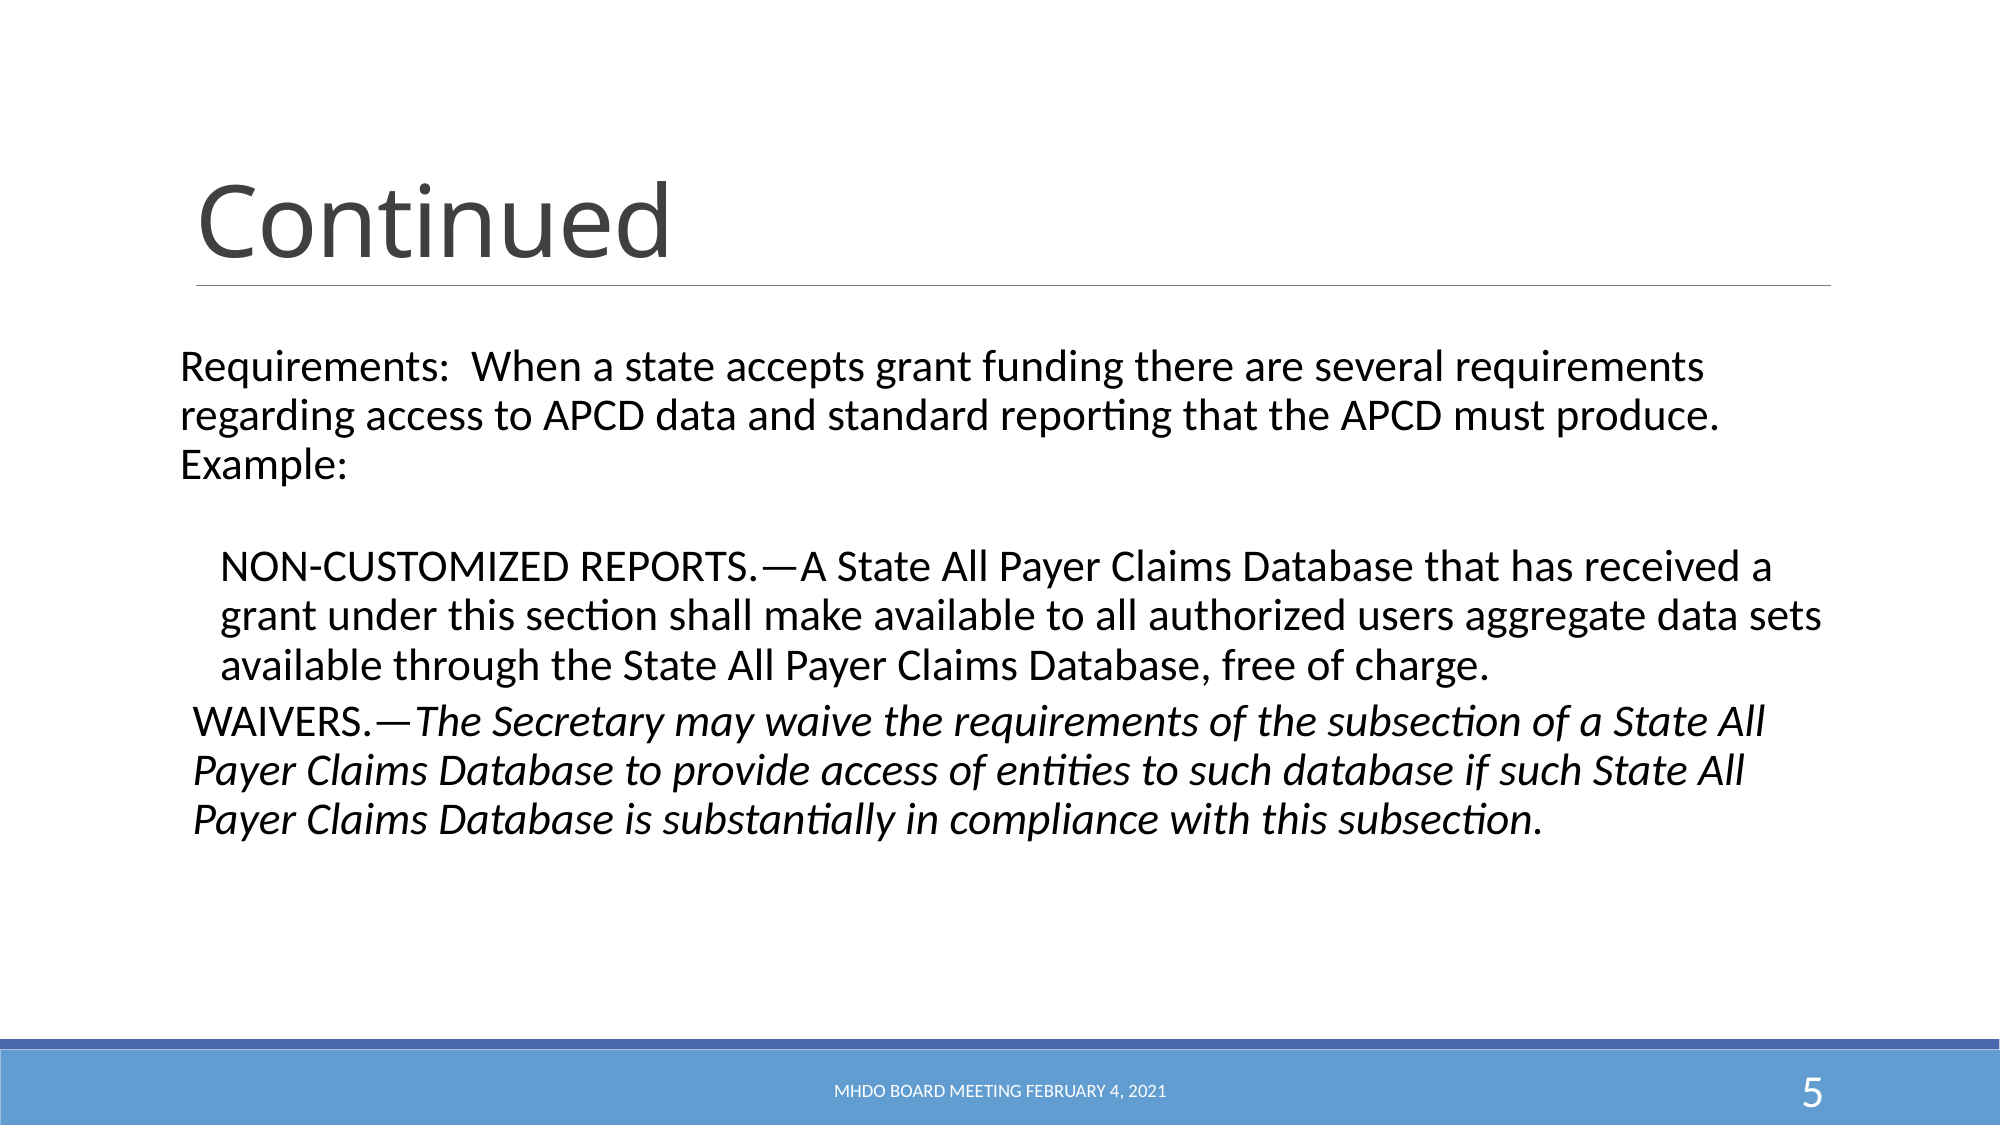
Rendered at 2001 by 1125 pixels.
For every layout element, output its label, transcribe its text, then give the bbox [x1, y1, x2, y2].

footer MHDO Board Meeting February 4, 2021 [604, 1059, 1396, 1120]
title Continued [180, 47, 1840, 285]
list Requirements: When a state accepts grant funding there are several requirements regarding access to APCD data and standard reporting that the APCD must produce. Example: NON-CUSTOMIZED REPORTS.—A State All Payer Claims Database that has received a grant under this section shall make available to all authorized users aggregate data sets available through the State All Payer Claims Database, free of charge. WAIVERS.—The Secretary may waive the requirements of the subsection of a State All Payer Claims Database to provide access of entities to such database if such State All Payer Claims Database is substantially in compliance with this subsection. [180, 334, 1840, 963]
slide_number 5 [1624, 1059, 1840, 1120]
